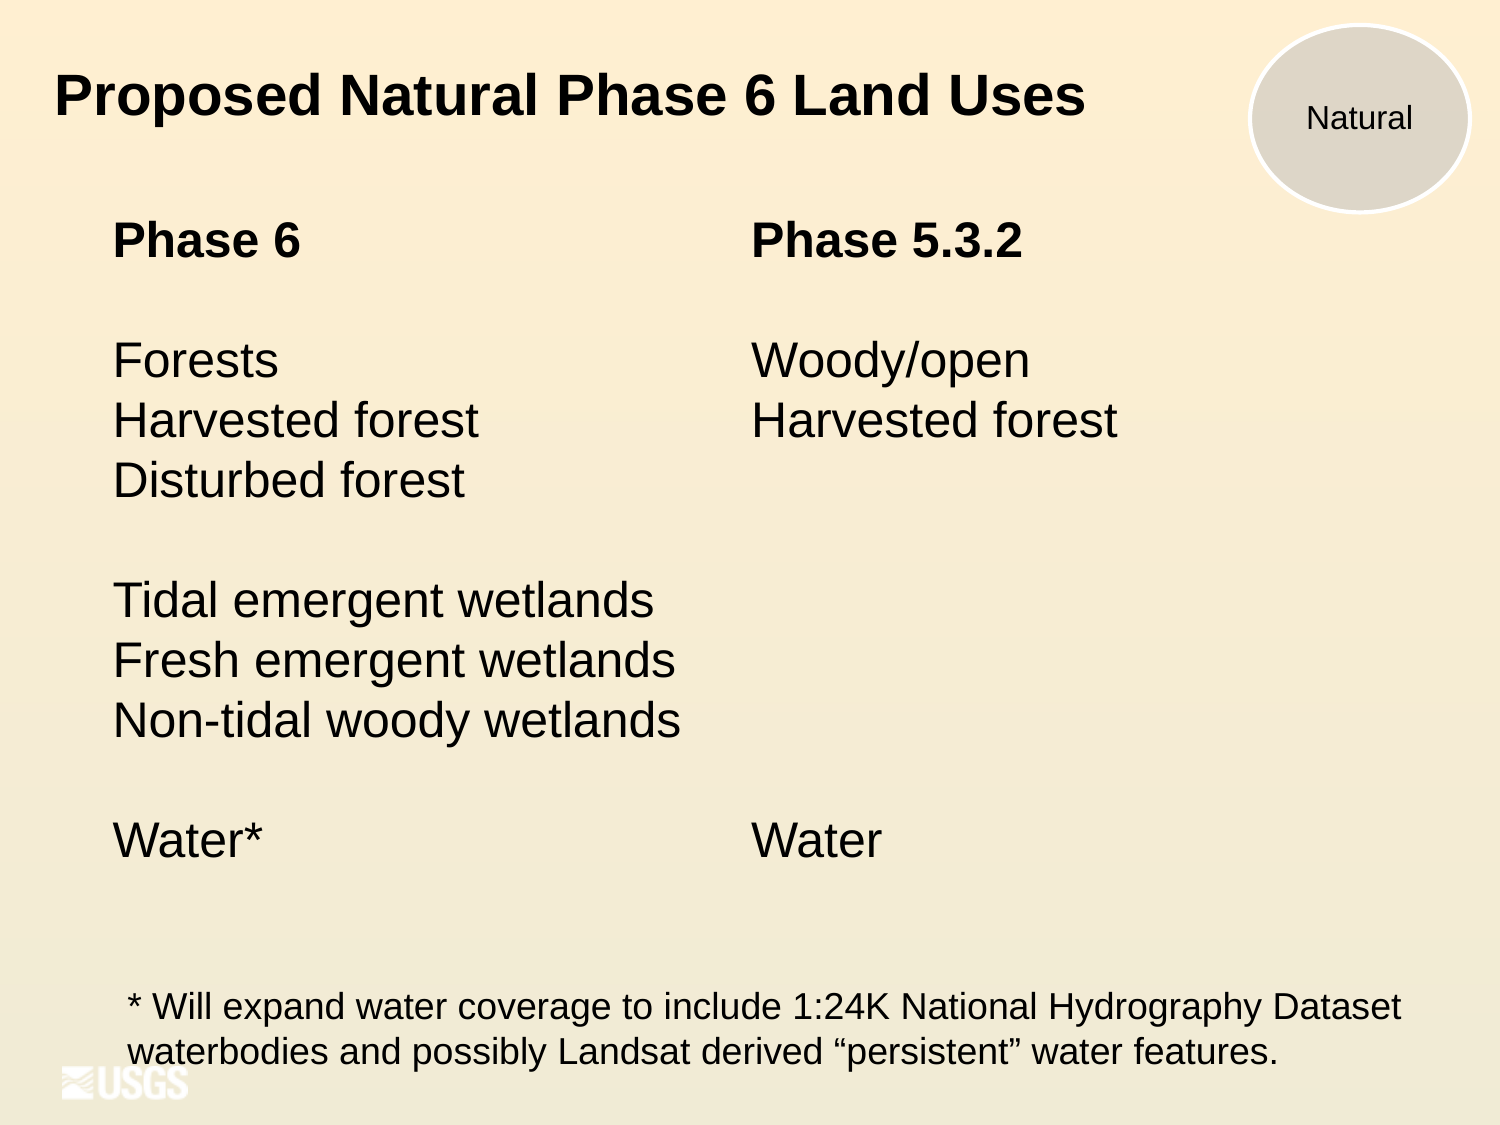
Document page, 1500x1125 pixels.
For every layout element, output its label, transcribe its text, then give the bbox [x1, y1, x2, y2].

text_box * Will expand water coverage to include 1:24K National Hydrography Dataset waterbodies and possibly Landsat derived “persistent” water features. [112, 974, 1438, 1080]
text_box Phase 5.3.2 Woody/open Harvested forest Water [736, 199, 1133, 875]
text_box Proposed Natural Phase 6 Land Uses [40, 50, 1104, 135]
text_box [1249, 24, 1471, 213]
text_box Phase 6 Forests Harvested forest Disturbed forest Tidal emergent wetlands Fresh emergent wetlands Non-tidal woody wetlands Water* [97, 199, 697, 875]
